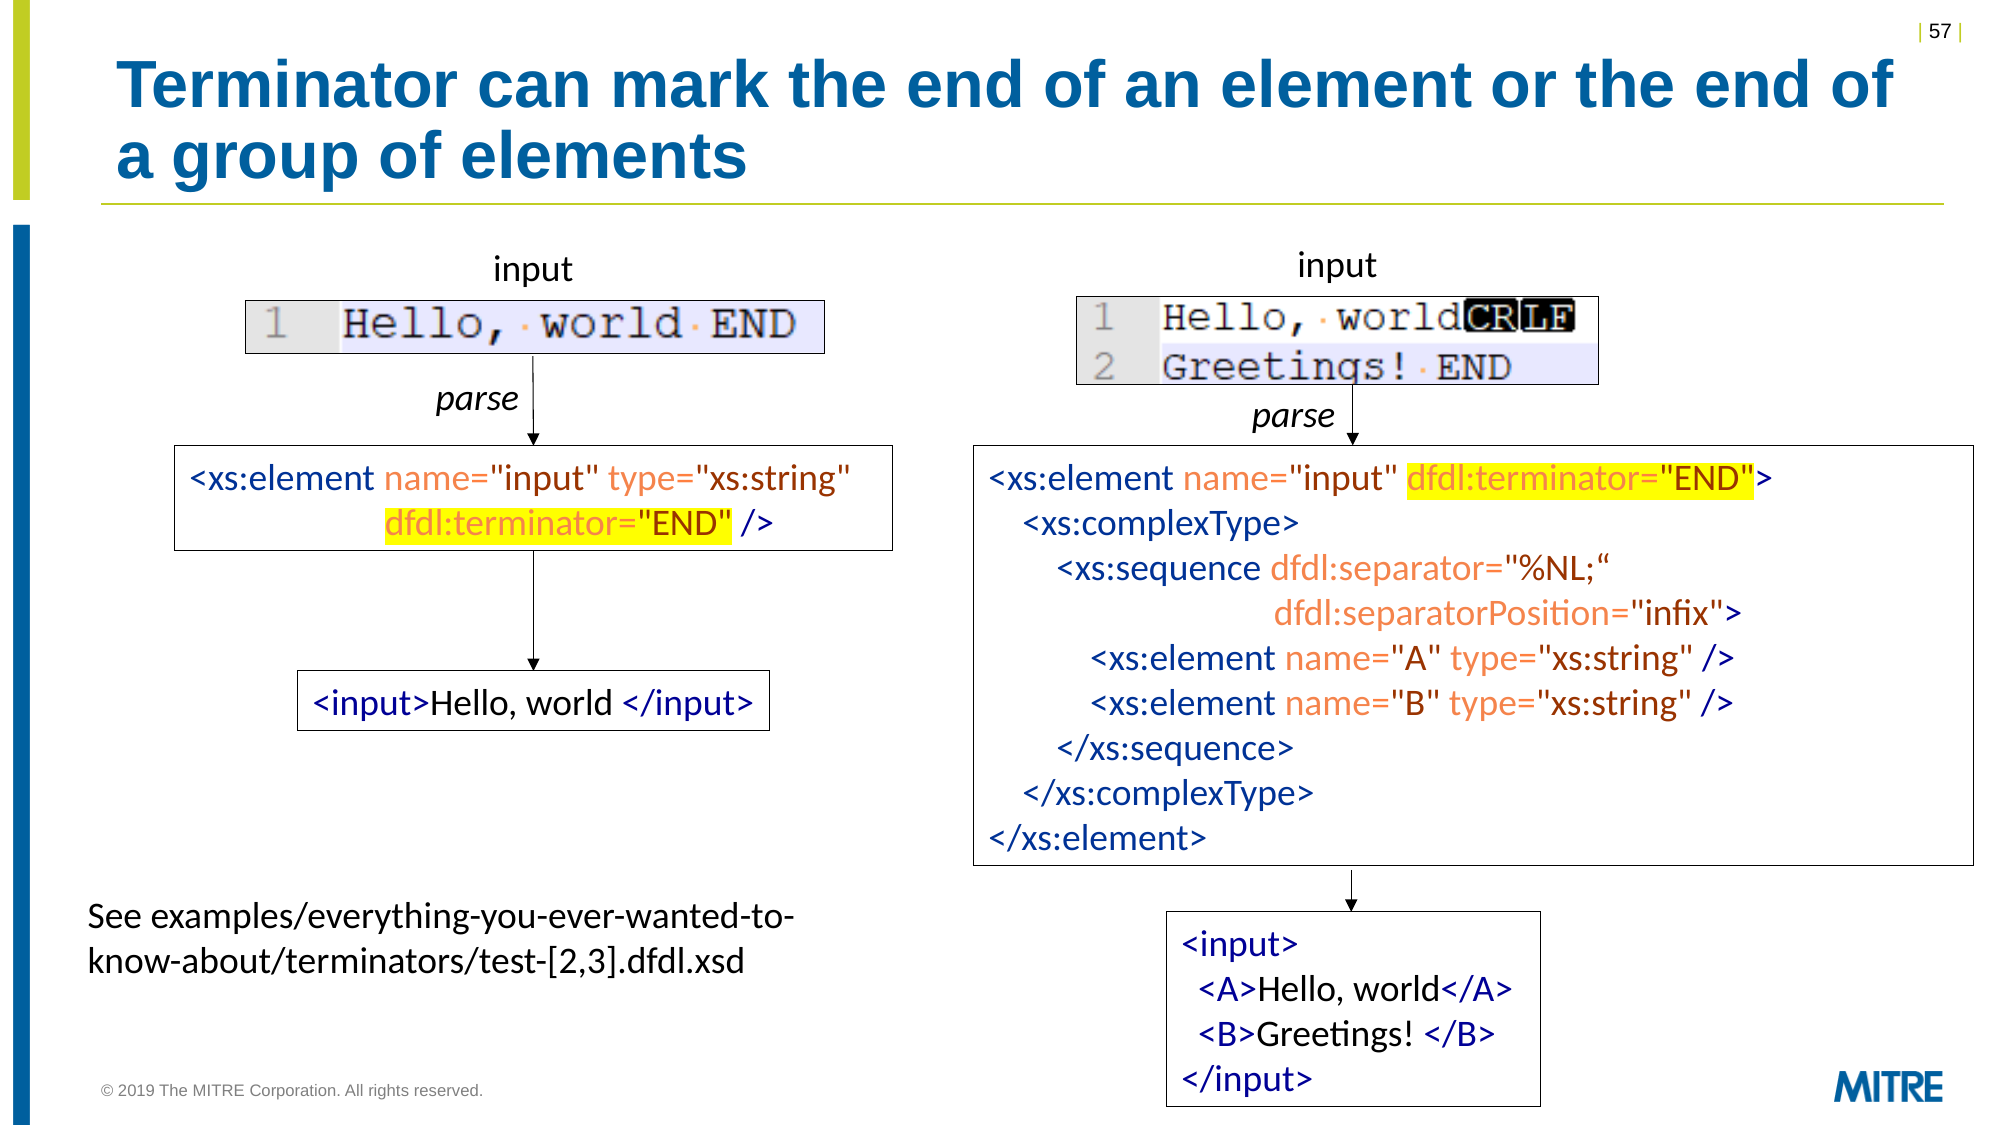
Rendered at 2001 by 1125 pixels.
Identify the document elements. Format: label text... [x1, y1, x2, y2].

text_box <xs:element name="input" type="xs:string" dfdl:terminator="END" /> [174, 445, 893, 551]
text_box <input>Hello, world </input> [297, 670, 770, 731]
text_box input [478, 236, 589, 296]
picture [1834, 1068, 1945, 1109]
text_box input [1282, 232, 1393, 293]
text_box <xs:element name="input" dfdl:terminator="END"> <xs:complexType> <xs:sequence dfdl:separator="%NL;“ dfdl:separatorPosition="infix"> <xs:element name="A" type="xs:string" /> <xs:element name="B" type="xs:string" /> </xs:sequence> </xs:complexType> </xs:element> [973, 445, 1974, 866]
text_box parse [1237, 385, 1351, 443]
title Terminator can mark the end of an element or the end of a group of elements [101, 60, 1945, 184]
text_box parse [420, 365, 532, 426]
text_box <input> <A>Hello, world</A> <B>Greetings! </B> </input> [1166, 911, 1541, 1107]
picture [1076, 296, 1599, 385]
text_box See examples/everything-you-ever-wanted-to-know-about/terminators/test-[2,3].dfdl.xsd [72, 883, 893, 989]
footer © 2019 The MITRE Corporation. All rights reserved. [101, 1069, 1338, 1110]
picture [245, 300, 825, 354]
